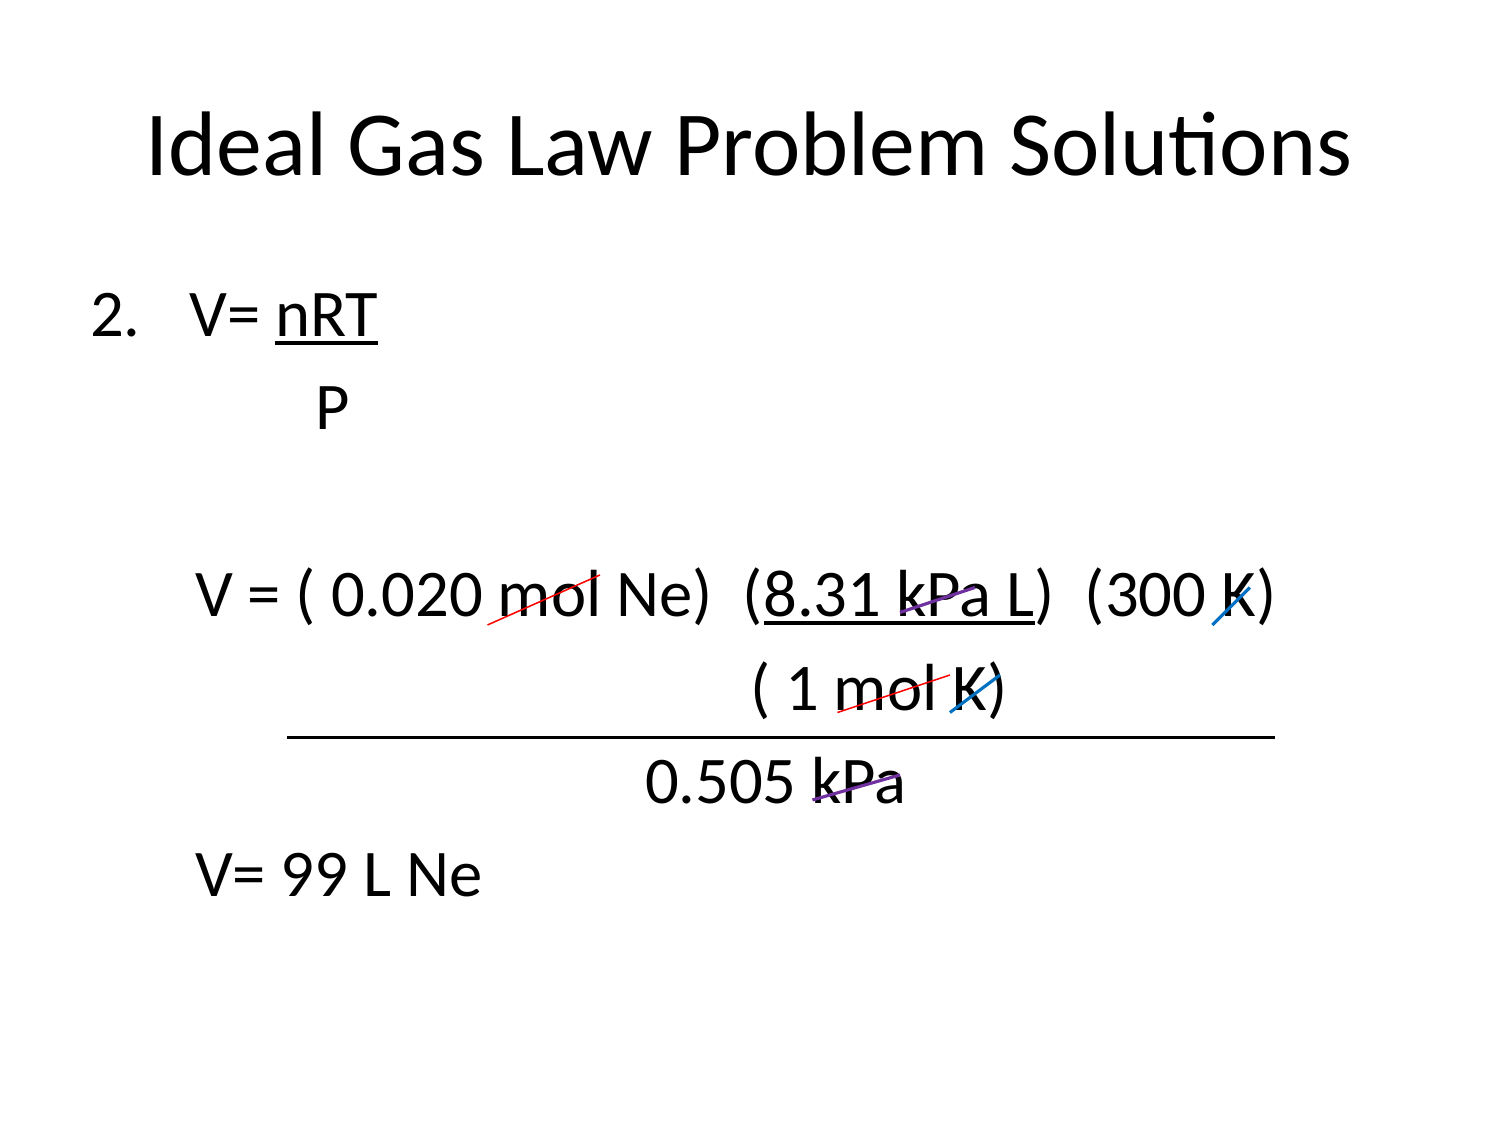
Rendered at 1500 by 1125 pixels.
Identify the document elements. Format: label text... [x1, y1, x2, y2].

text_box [487, 574, 601, 626]
list V= nRT P V = ( 0.020 mol Ne) (8.31 kPa L) (300 K) ( 1 mol K) 0.505 kPa V= 99 L Ne [75, 262, 1425, 1005]
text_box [899, 587, 976, 613]
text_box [837, 674, 948, 713]
title Ideal Gas Law Problem Solutions [75, 45, 1425, 233]
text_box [949, 674, 1001, 713]
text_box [1212, 587, 1251, 626]
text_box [812, 774, 901, 801]
